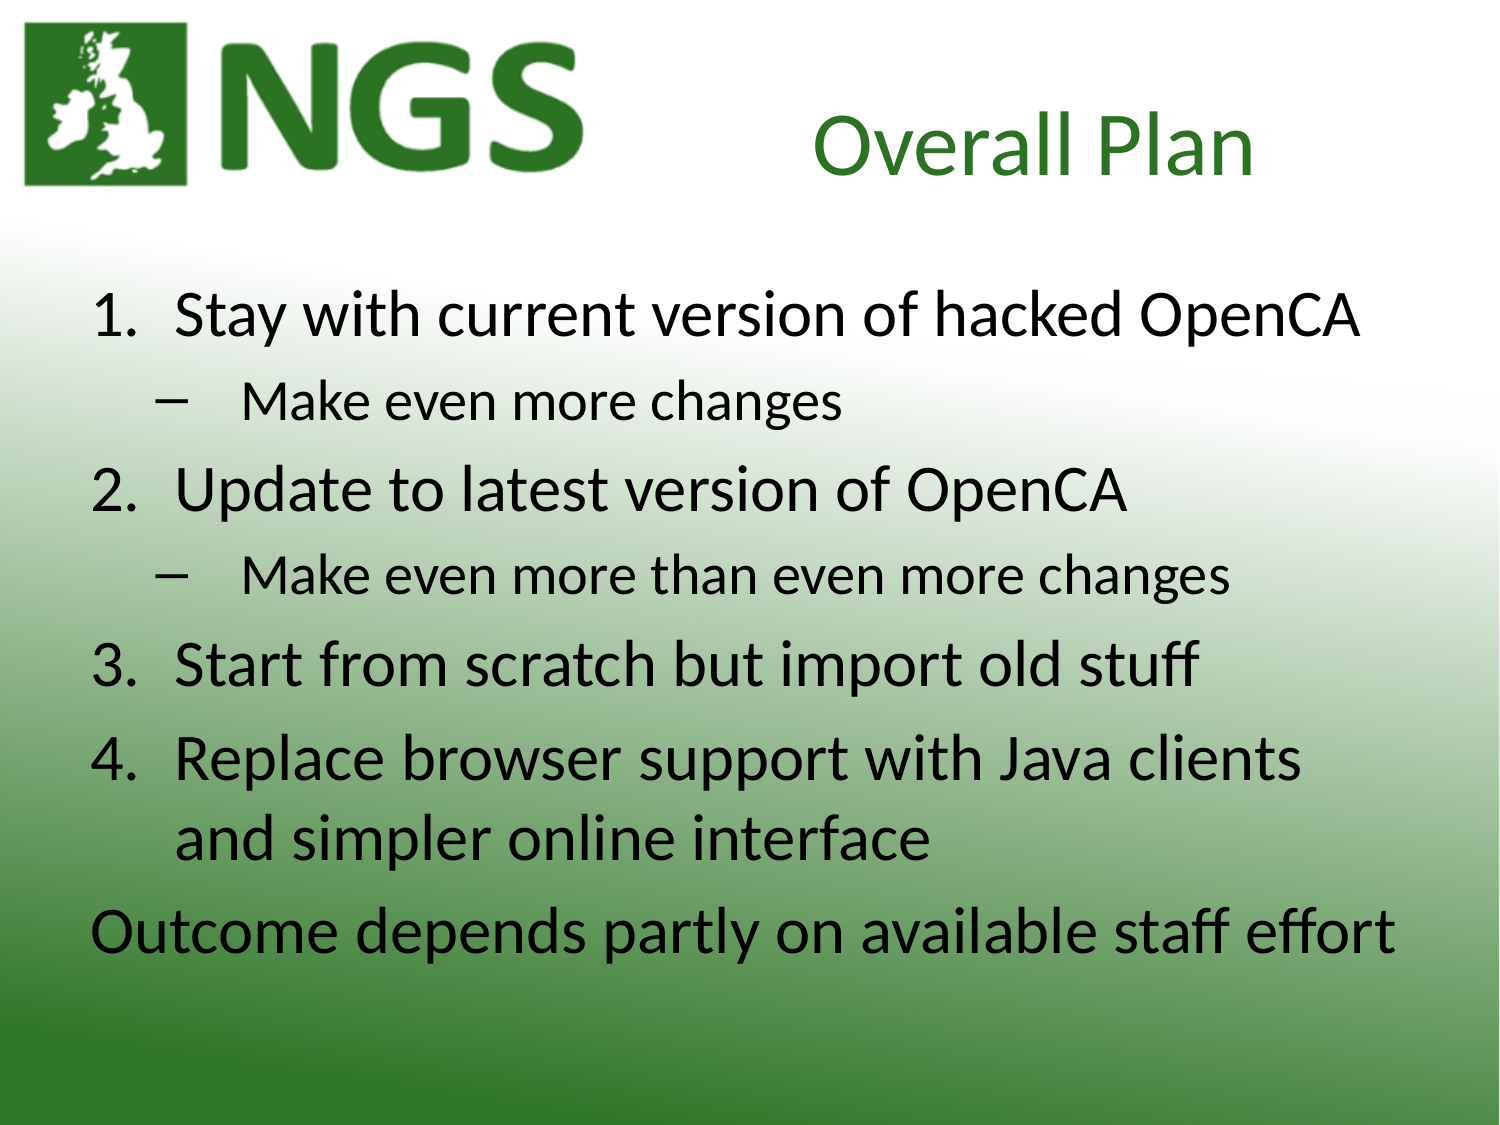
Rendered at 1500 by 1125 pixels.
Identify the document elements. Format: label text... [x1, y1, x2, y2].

list Stay with current version of hacked OpenCA Make even more changes Update to latest version of OpenCA Make even more than even more changes Start from scratch but import old stuff Replace browser support with Java clients and simpler online interface Outcome depends partly on available staff effort [75, 262, 1425, 1005]
picture [0, 0, 1500, 1125]
title Overall Plan [644, 45, 1425, 233]
